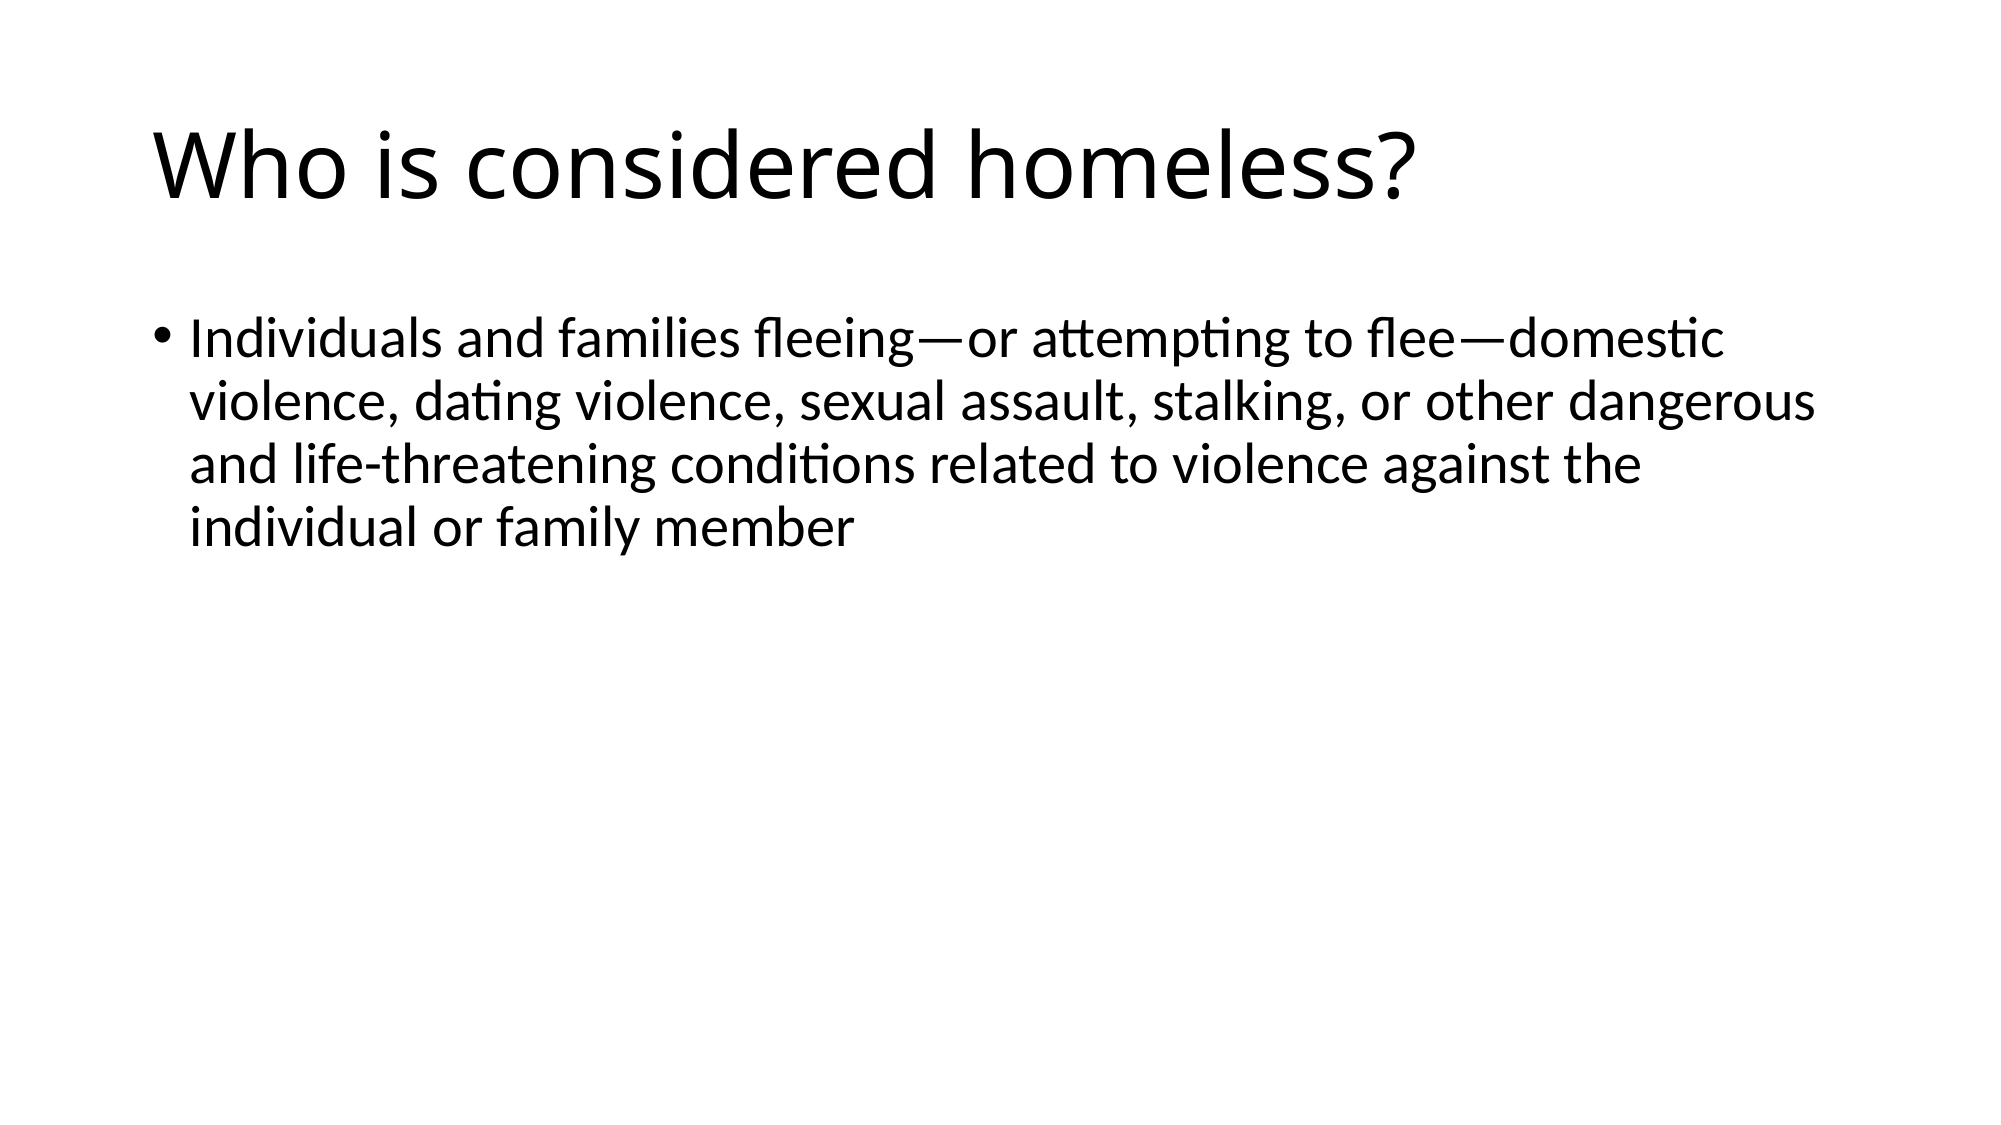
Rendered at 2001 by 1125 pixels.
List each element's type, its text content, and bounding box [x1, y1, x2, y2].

list Individuals and families fleeing—or attempting to flee—domestic violence, dating violence, sexual assault, stalking, or other dangerous and life-threatening conditions related to violence against the individual or family member [137, 299, 1863, 1014]
title Who is considered homeless? [137, 59, 1863, 278]
